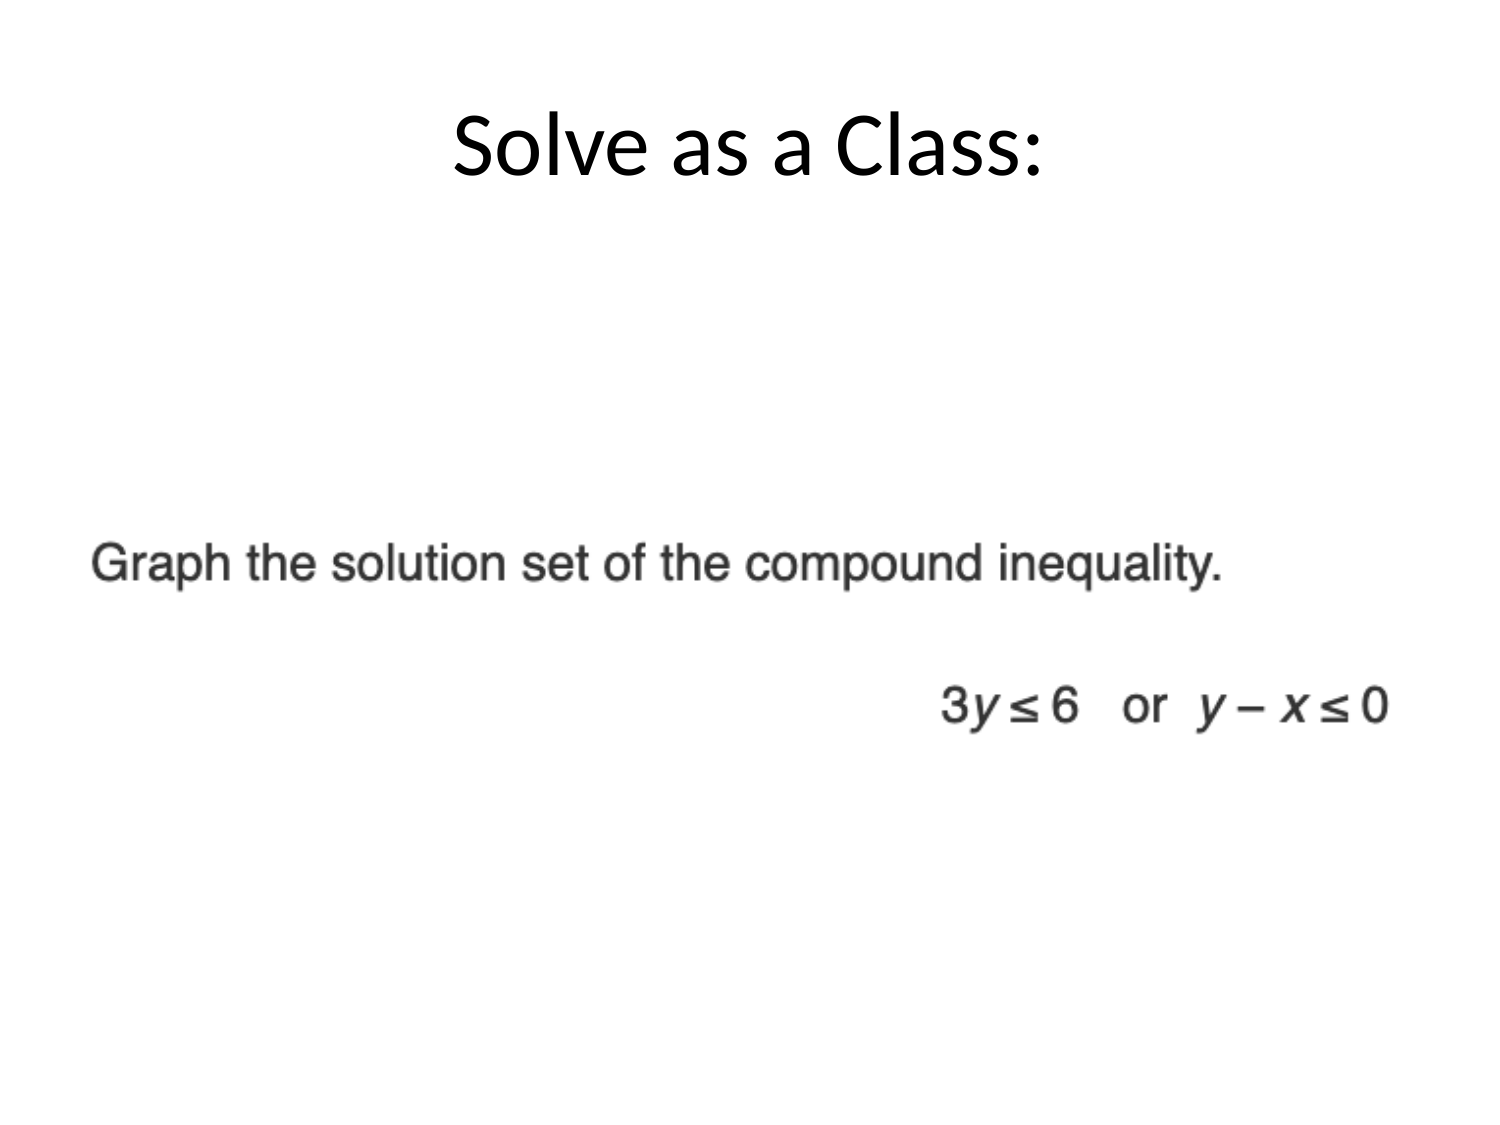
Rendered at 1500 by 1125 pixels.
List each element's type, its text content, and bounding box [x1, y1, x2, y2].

title Solve as a Class: [75, 45, 1425, 233]
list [74, 262, 1426, 1006]
